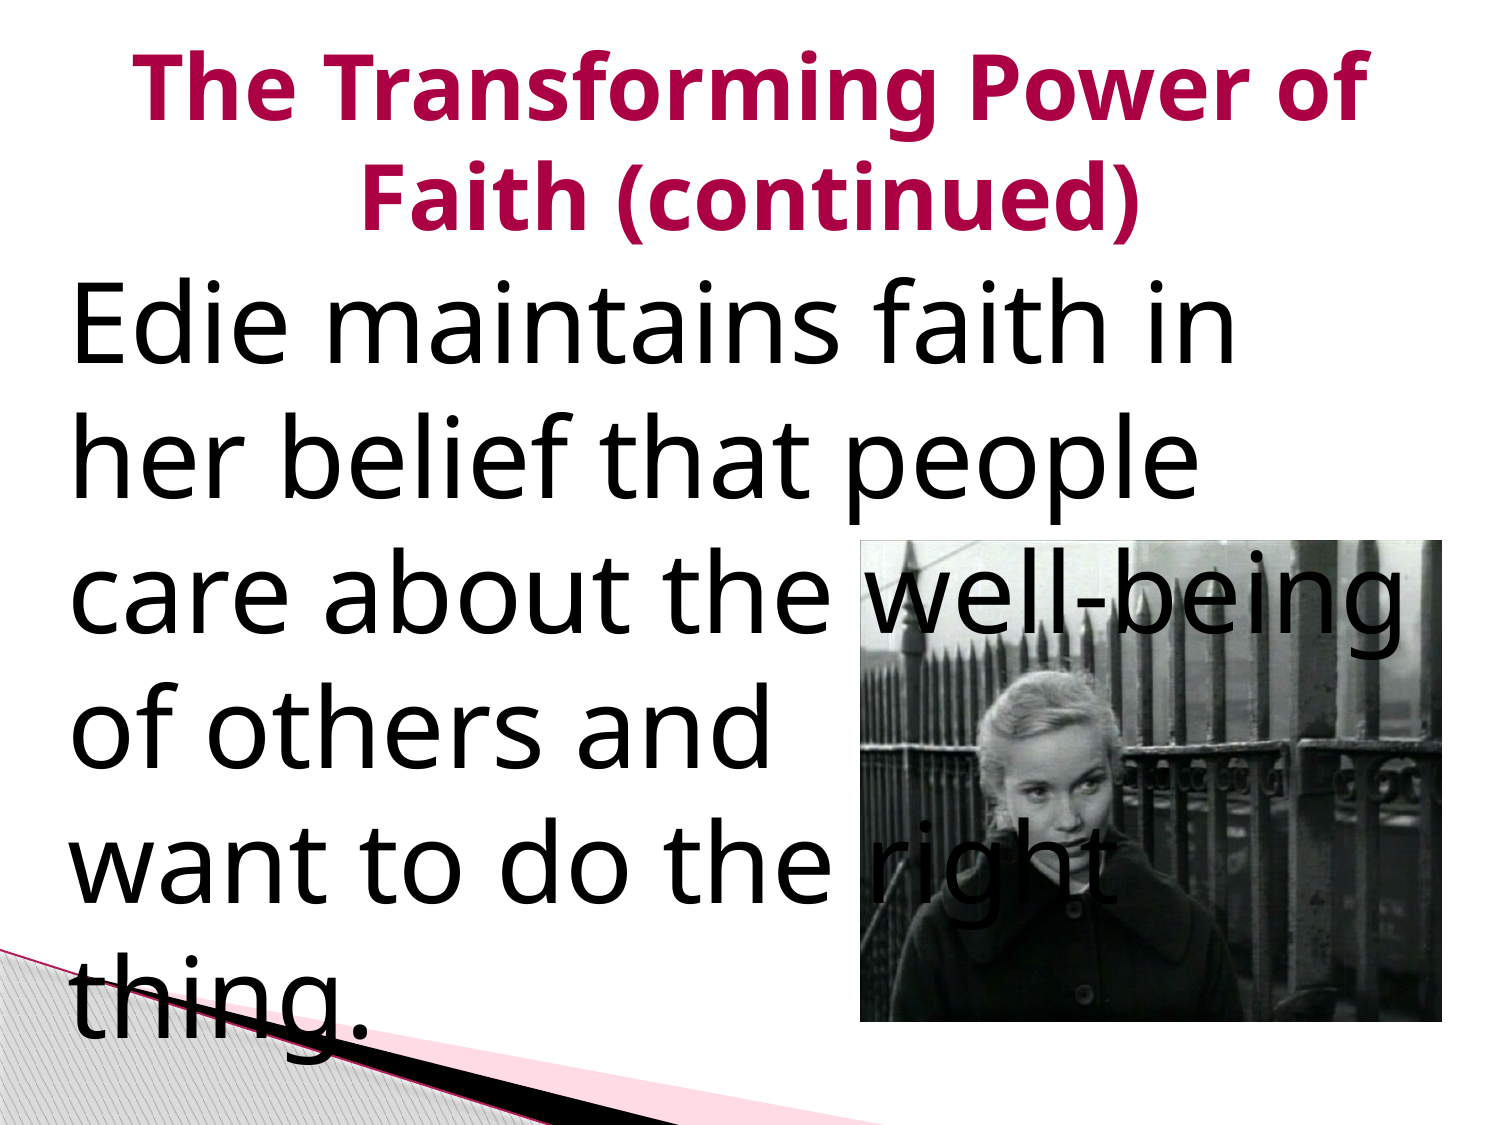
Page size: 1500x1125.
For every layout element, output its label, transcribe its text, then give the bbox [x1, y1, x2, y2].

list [860, 540, 1442, 1022]
text_box Edie maintains faith in her belief that people care about the well-being of others and want to do the right thing. [53, 243, 1447, 1069]
title The Transforming Power of Faith (continued) [75, 45, 1425, 233]
